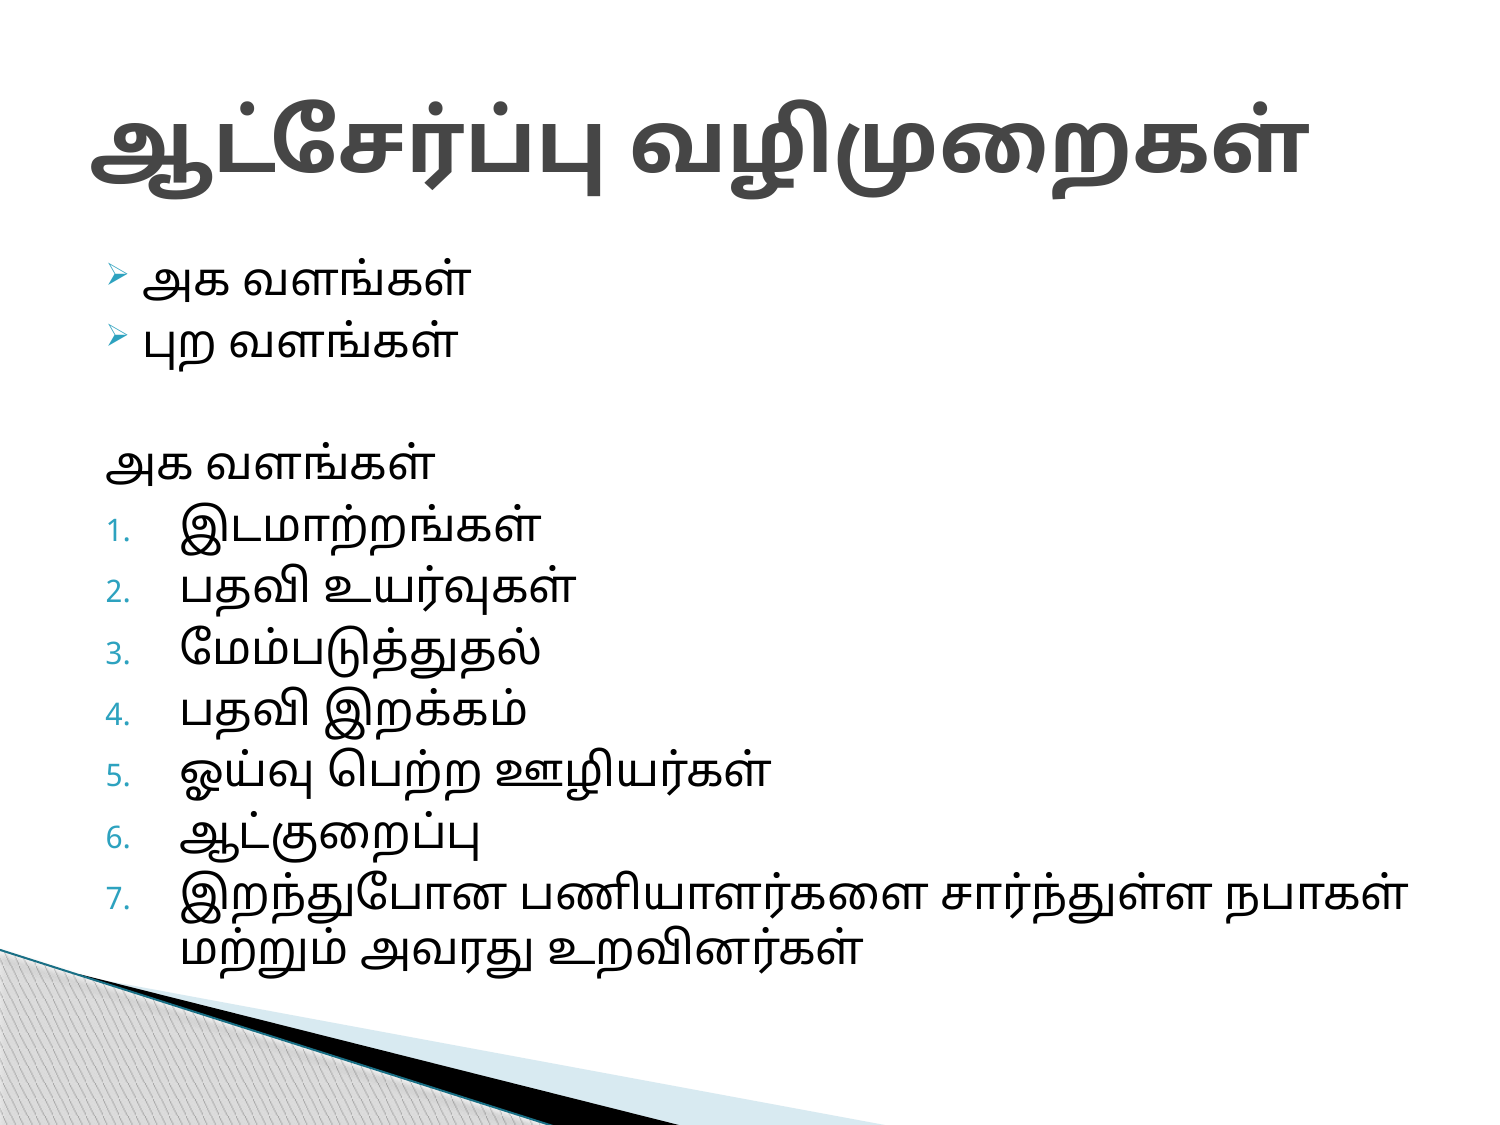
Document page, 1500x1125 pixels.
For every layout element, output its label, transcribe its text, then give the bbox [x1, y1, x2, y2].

list அக வளங்கள் புற வளங்கள் அக வளங்கள் இடமாற்றங்கள் பதவி உயர்வுகள் மேம்படுத்துதல் பதவி இறக்கம் ஓய்வு பெற்ற ஊழியர்கள் ஆட்குறைப்பு இறந்துபோன பணியாளர்களை சார்ந்துள்ள நபாகள் மற்றும் அவரது உறவினர்கள் [75, 243, 1425, 986]
title ஆட்சேர்ப்பு வழிமுறைகள் [75, 45, 1425, 233]
